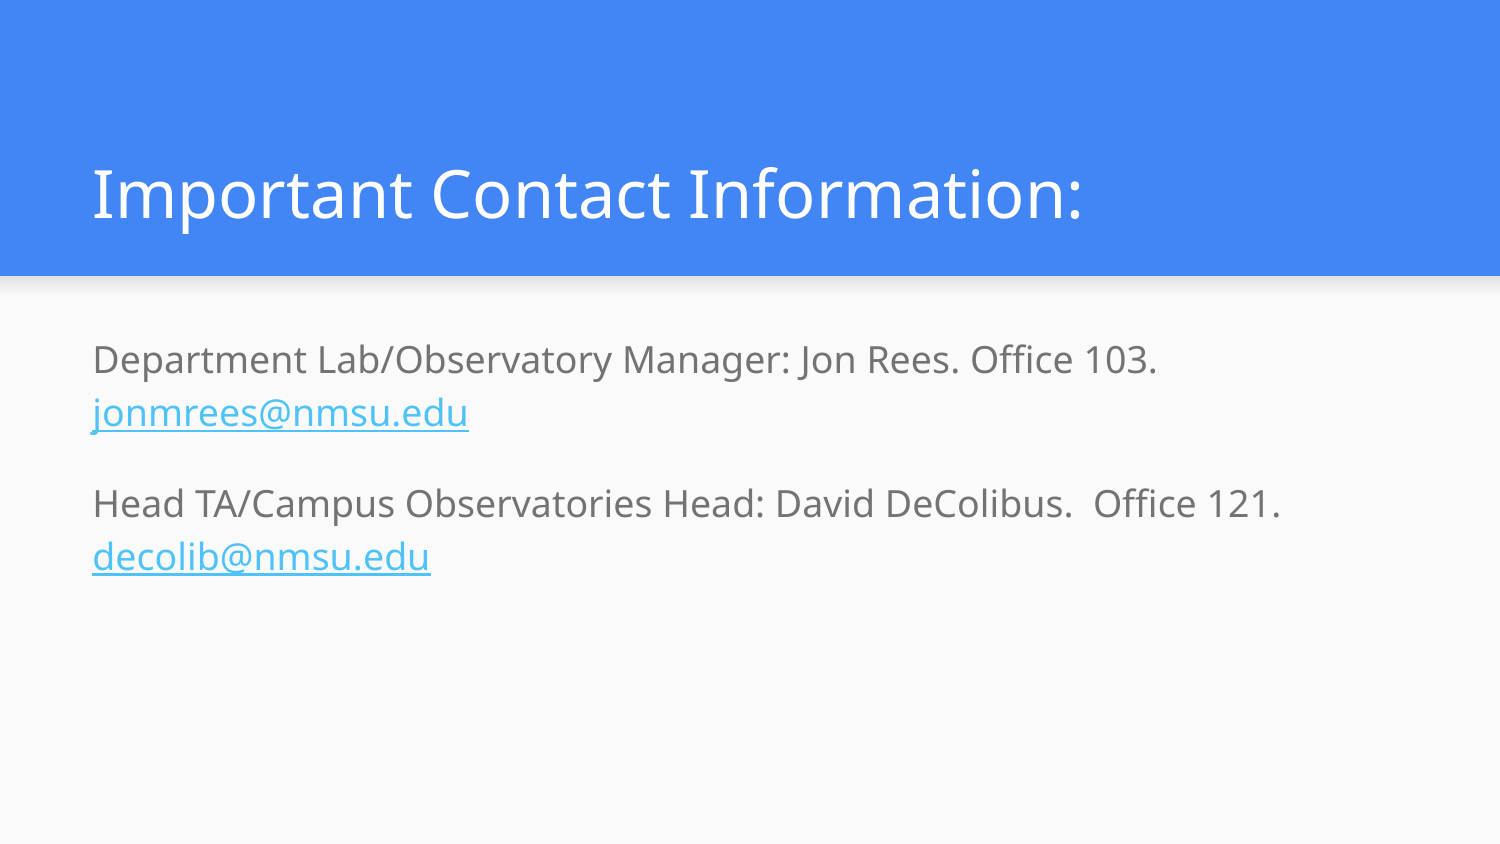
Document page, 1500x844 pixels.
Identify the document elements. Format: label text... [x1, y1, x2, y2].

list Department Lab/Observatory Manager: Jon Rees. Office 103. jonmrees@nmsu.edu Head TA/Campus Observatories Head: David DeColibus. Office 121. decolib@nmsu.edu [77, 314, 1427, 760]
title Important Contact Information: [77, 121, 1427, 248]
